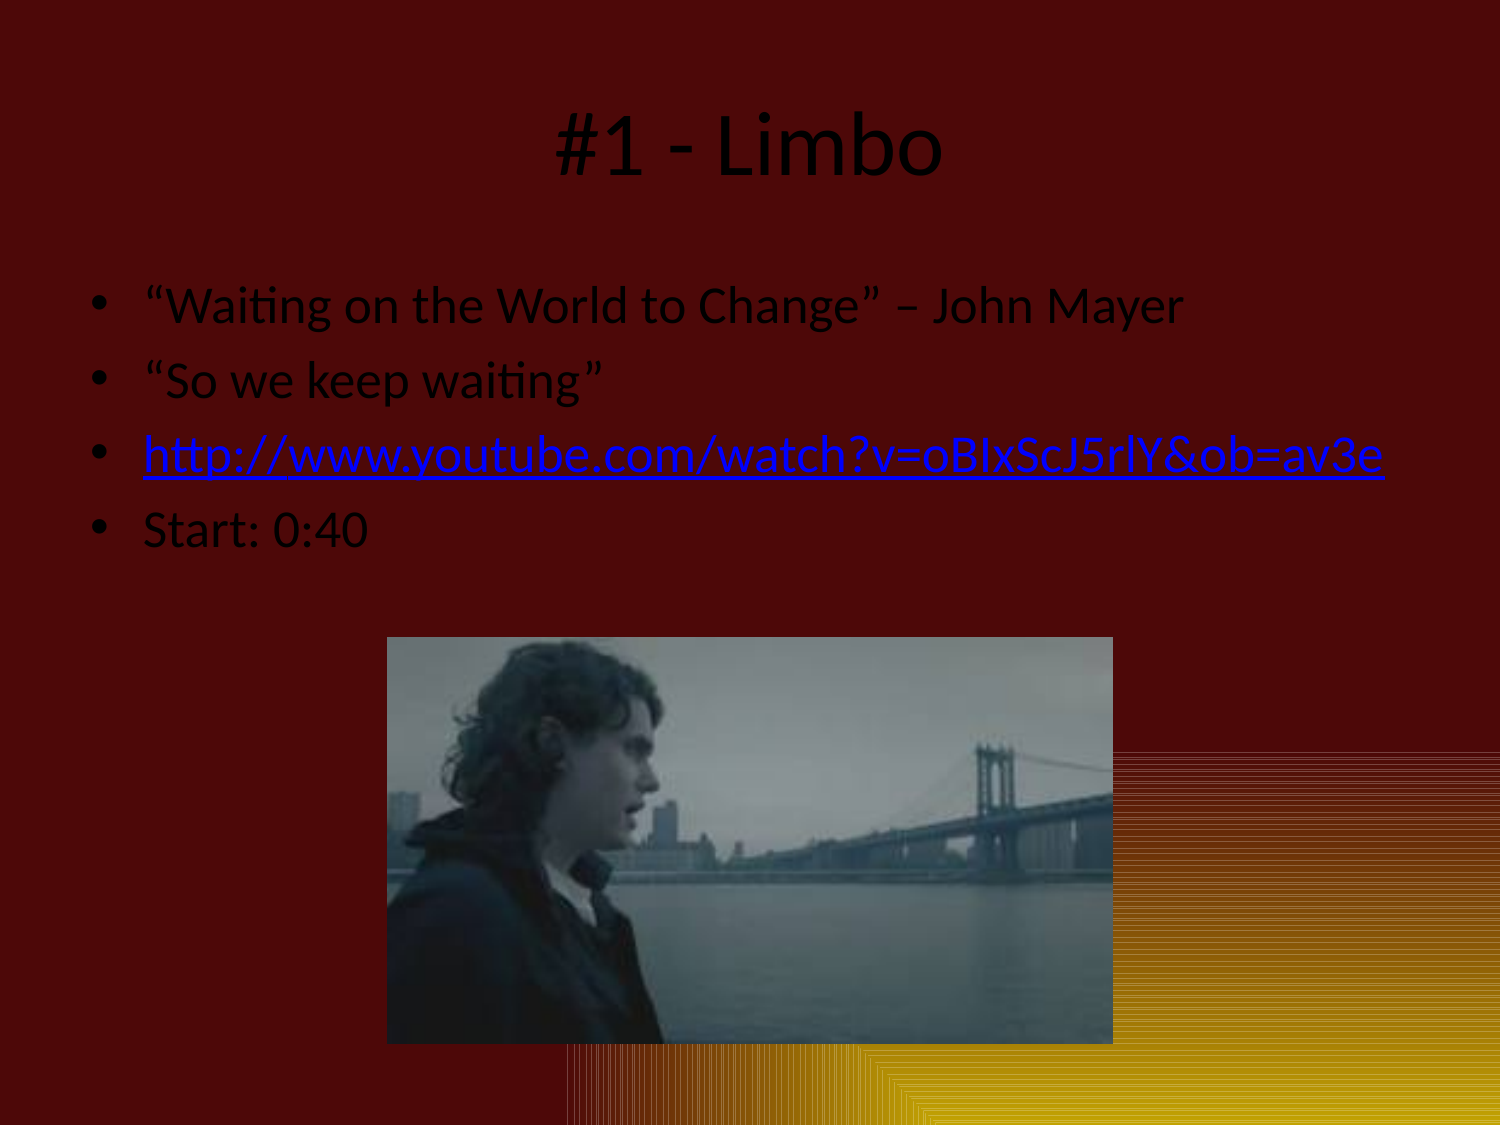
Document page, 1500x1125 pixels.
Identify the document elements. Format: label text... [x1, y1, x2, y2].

title #1 - Limbo [75, 45, 1425, 233]
picture [387, 637, 1113, 1044]
list “Waiting on the World to Change” – John Mayer “So we keep waiting” http://www.youtube.com/watch?v=oBIxScJ5rlY&ob=av3e Start: 0:40 [75, 262, 1425, 613]
